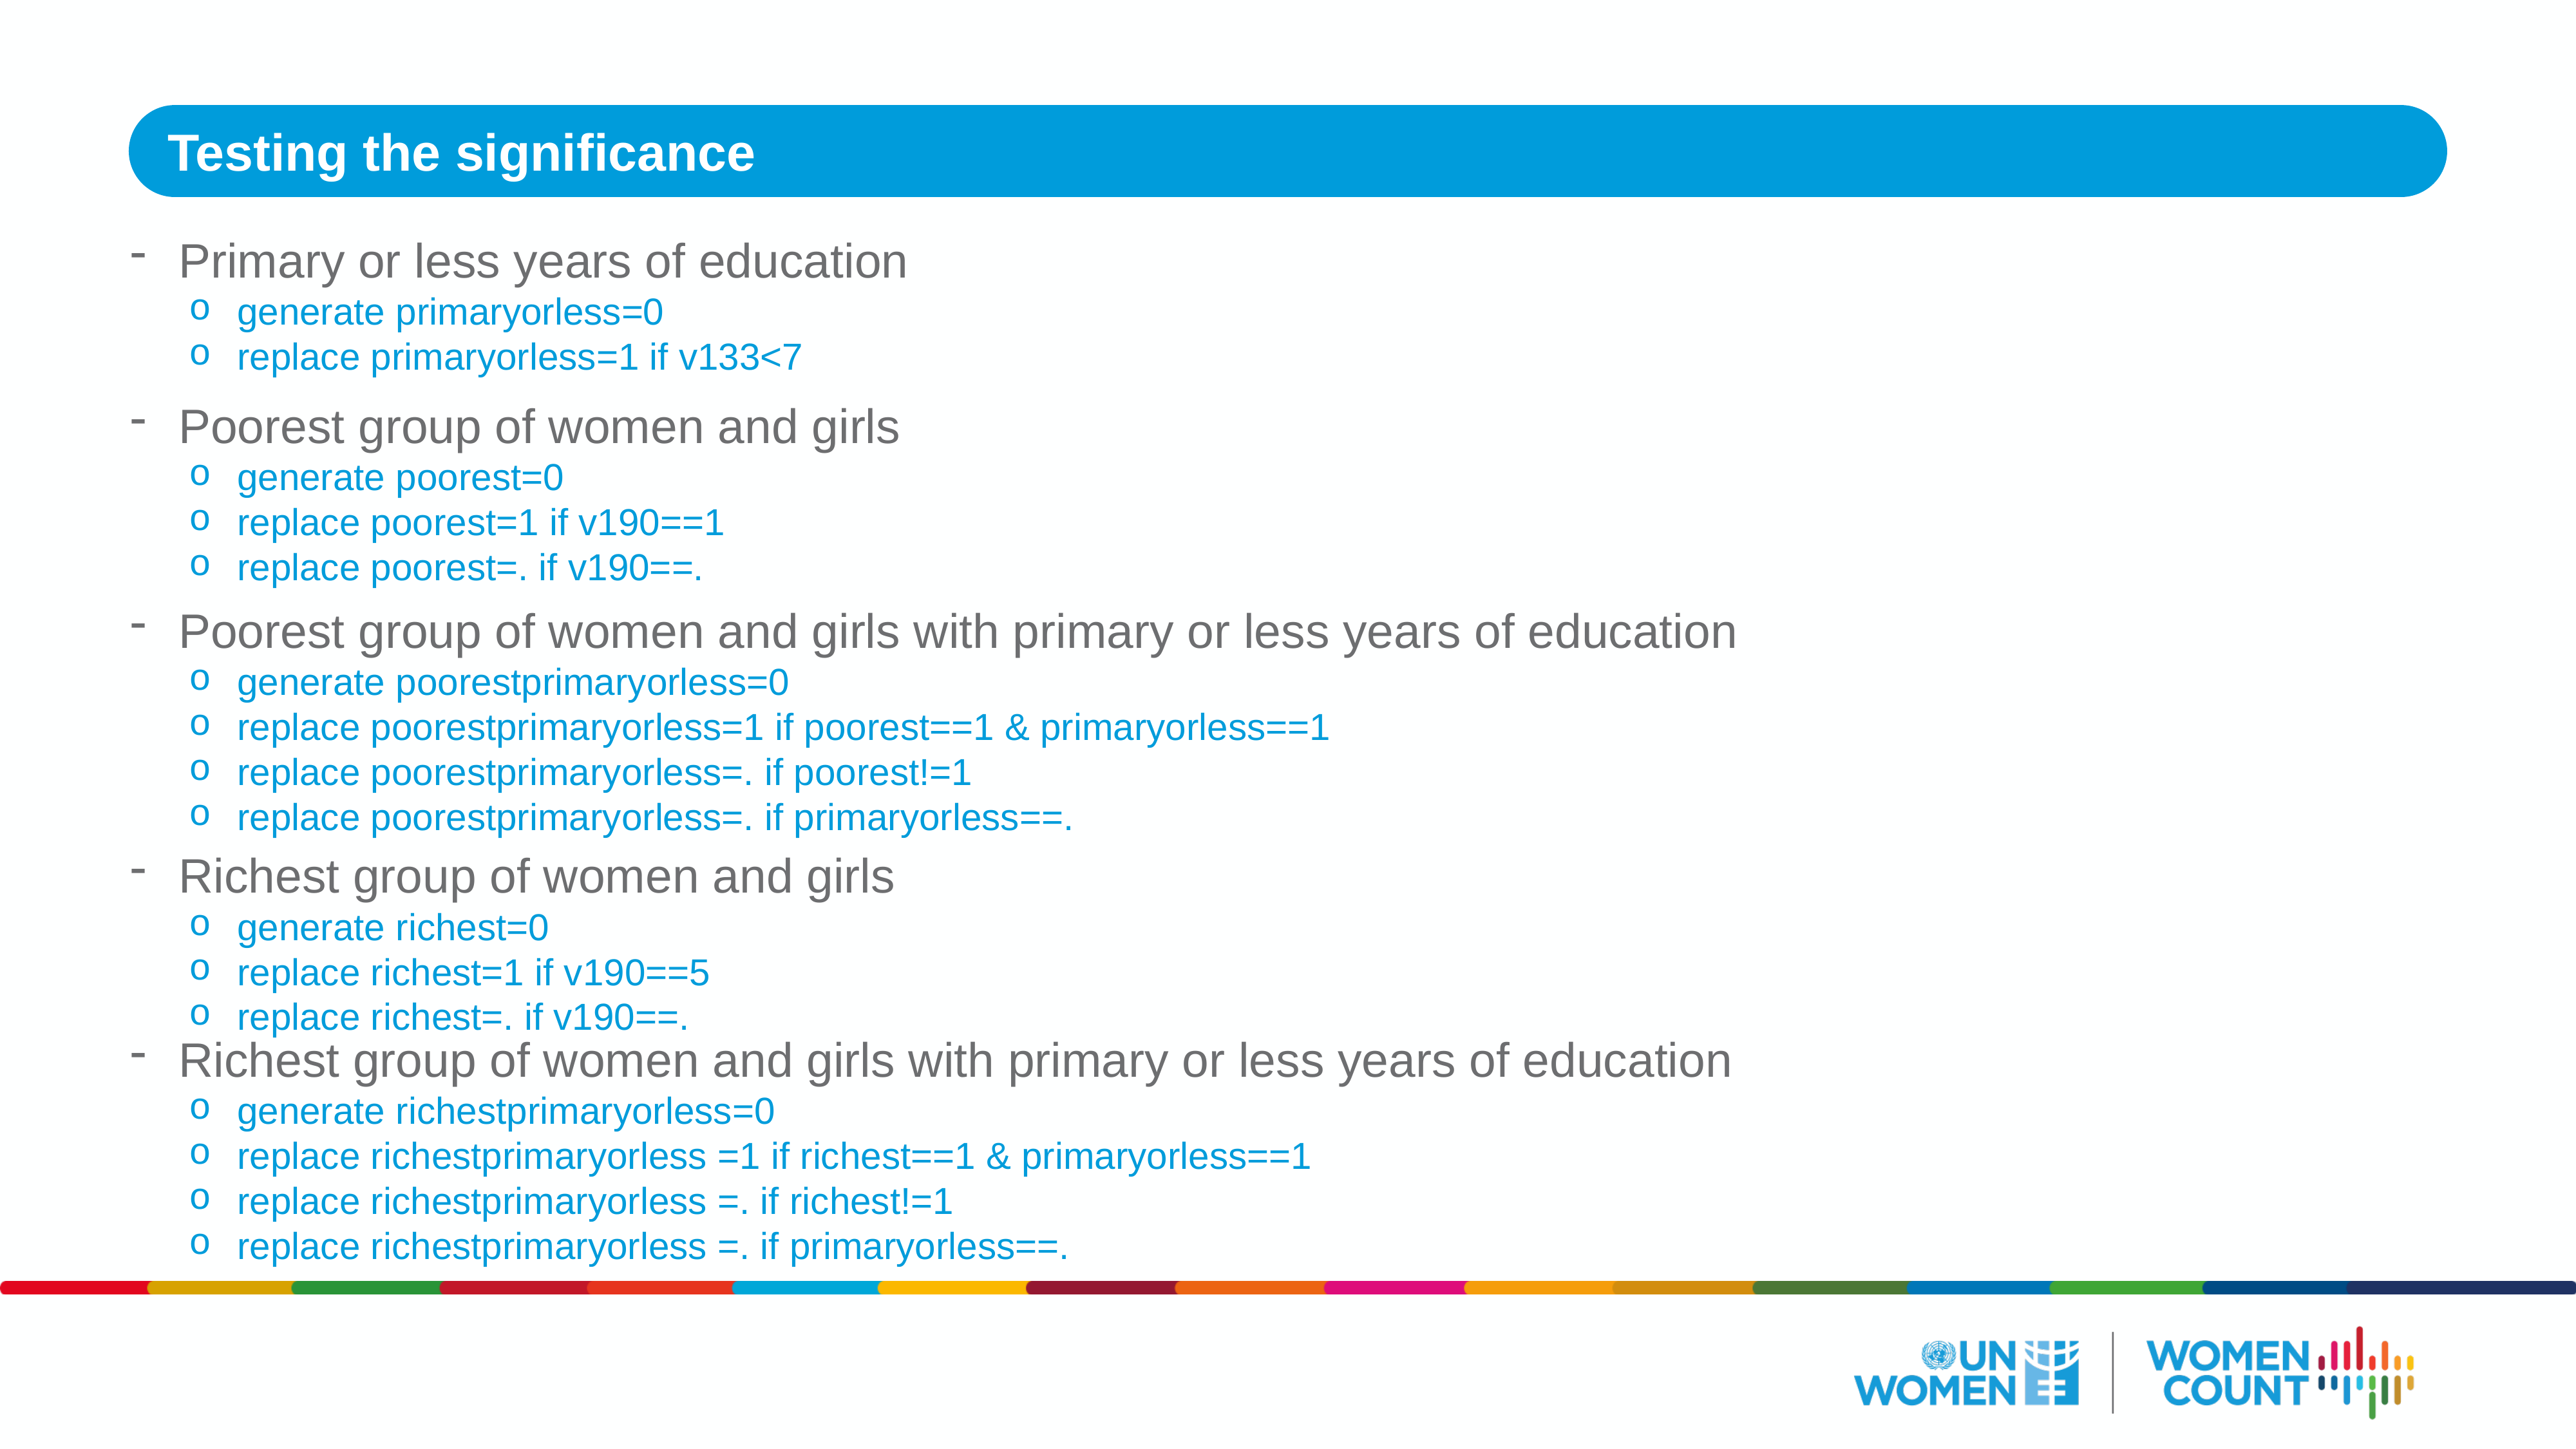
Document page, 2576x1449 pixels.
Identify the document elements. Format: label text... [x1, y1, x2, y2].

text_box Richest group of women and girls generate richest=0 replace richest=1 if v190==5 replace richest=. if v190==. [120, 840, 1948, 1024]
list Testing the significance [167, 119, 2411, 245]
text_box Richest group of women and girls with primary or less years of education generate richestprimaryorless=0 replace richestprimaryorless =1 if richest==1 & primaryorless==1 replace richestprimaryorless =. if richest!=1 replace richestprimaryorless =. if primaryorless==. [120, 1024, 1948, 1272]
text_box Poorest group of women and girls with primary or less years of education generate poorestprimaryorless=0 replace poorestprimaryorless=1 if poorest==1 & primaryorless==1 replace poorestprimaryorless=. if poorest!=1 replace poorestprimaryorless=. if primaryorless==. [120, 594, 2576, 843]
text_box Poorest group of women and girls generate poorest=0 replace poorest=1 if v190==1 replace poorest=. if v190==. [120, 390, 1948, 593]
text_box Primary or less years of education generate primaryorless=0 replace primaryorless=1 if v133<7 [120, 224, 1948, 383]
